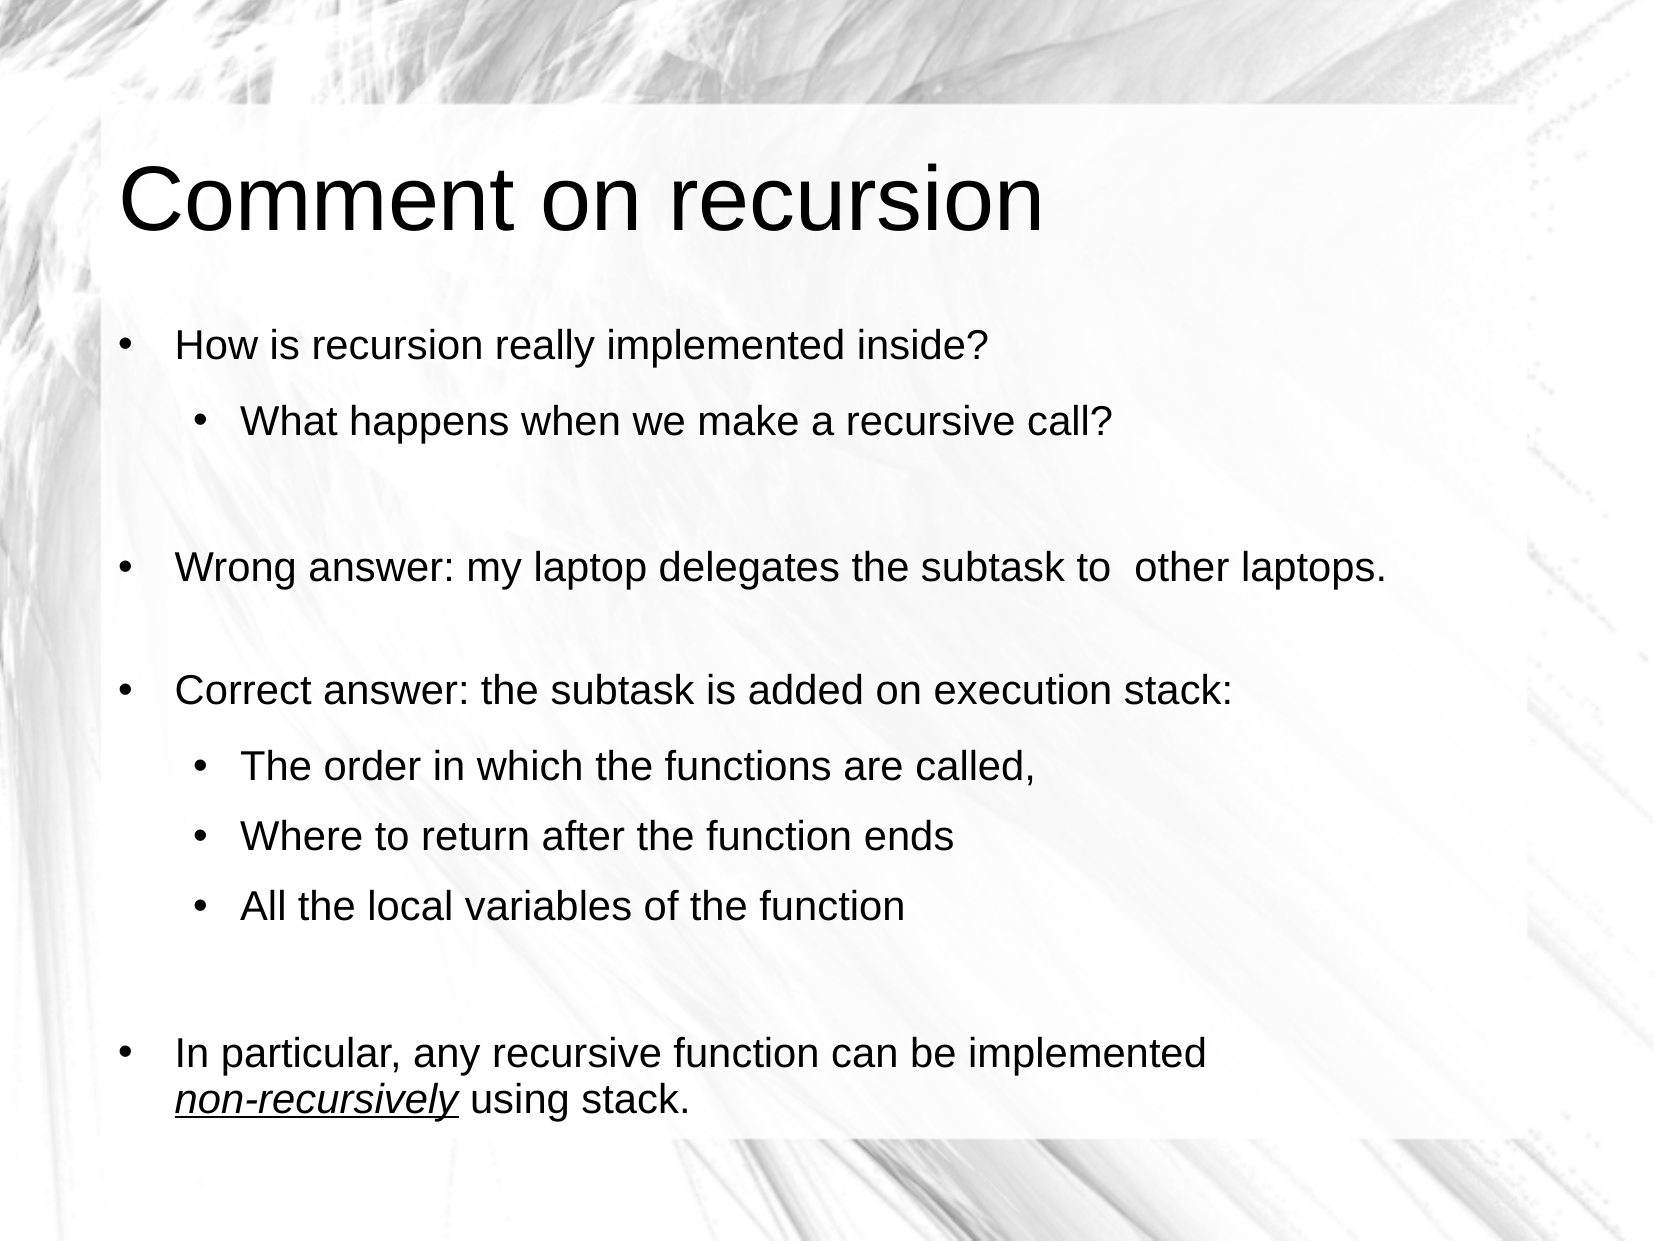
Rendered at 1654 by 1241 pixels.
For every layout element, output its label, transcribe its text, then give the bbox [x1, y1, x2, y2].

title Comment on recursion [118, 112, 1506, 281]
list How is recursion really implemented inside? What happens when we make a recursive call? Wrong answer: my laptop delegates the subtask to other laptops. Correct answer: the subtask is added on execution stack: The order in which the functions are called, Where to return after the function ends All the local variables of the function In particular, any recursive function can be implemented non-recursively using stack. [118, 319, 1571, 1109]
picture [0, 0, 1654, 1241]
